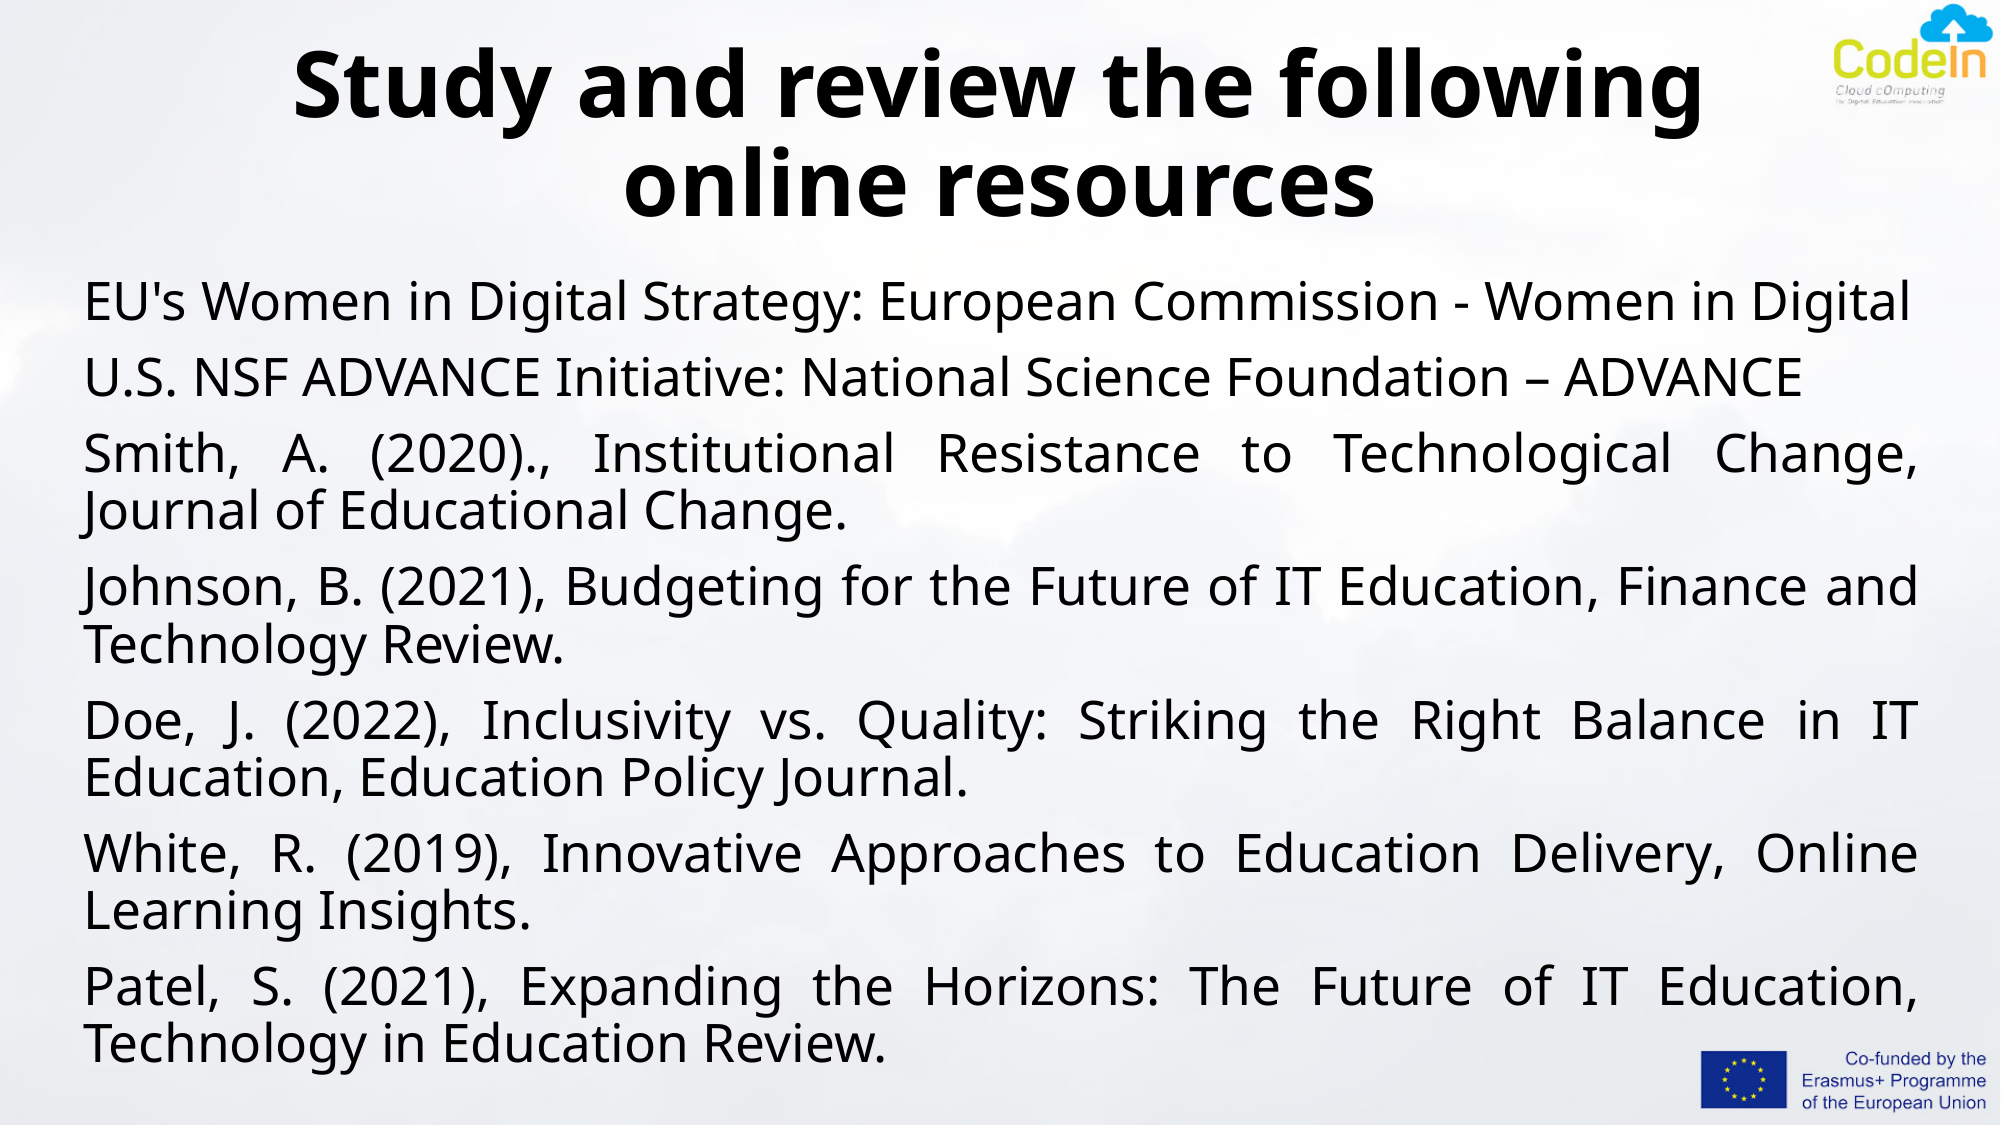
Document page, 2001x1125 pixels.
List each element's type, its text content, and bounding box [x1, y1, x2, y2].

title Study and review the following online resources [137, 28, 1863, 247]
list EU's Women in Digital Strategy: European Commission - Women in Digital U.S. NSF ADVANCE Initiative: National Science Foundation – ADVANCE Smith, A. (2020)., Institutional Resistance to Technological Change, Journal of Educational Change. Johnson, B. (2021), Budgeting for the Future of IT Education, Finance and Technology Review. Doe, J. (2022), Inclusivity vs. Quality: Striking the Right Balance in IT Education, Education Policy Journal. White, R. (2019), Innovative Approaches to Education Delivery, Online Learning Insights. Patel, S. (2021), Expanding the Horizons: The Future of IT Education, Technology in Education Review. [68, 267, 1935, 1097]
picture [0, 0, 2001, 1125]
